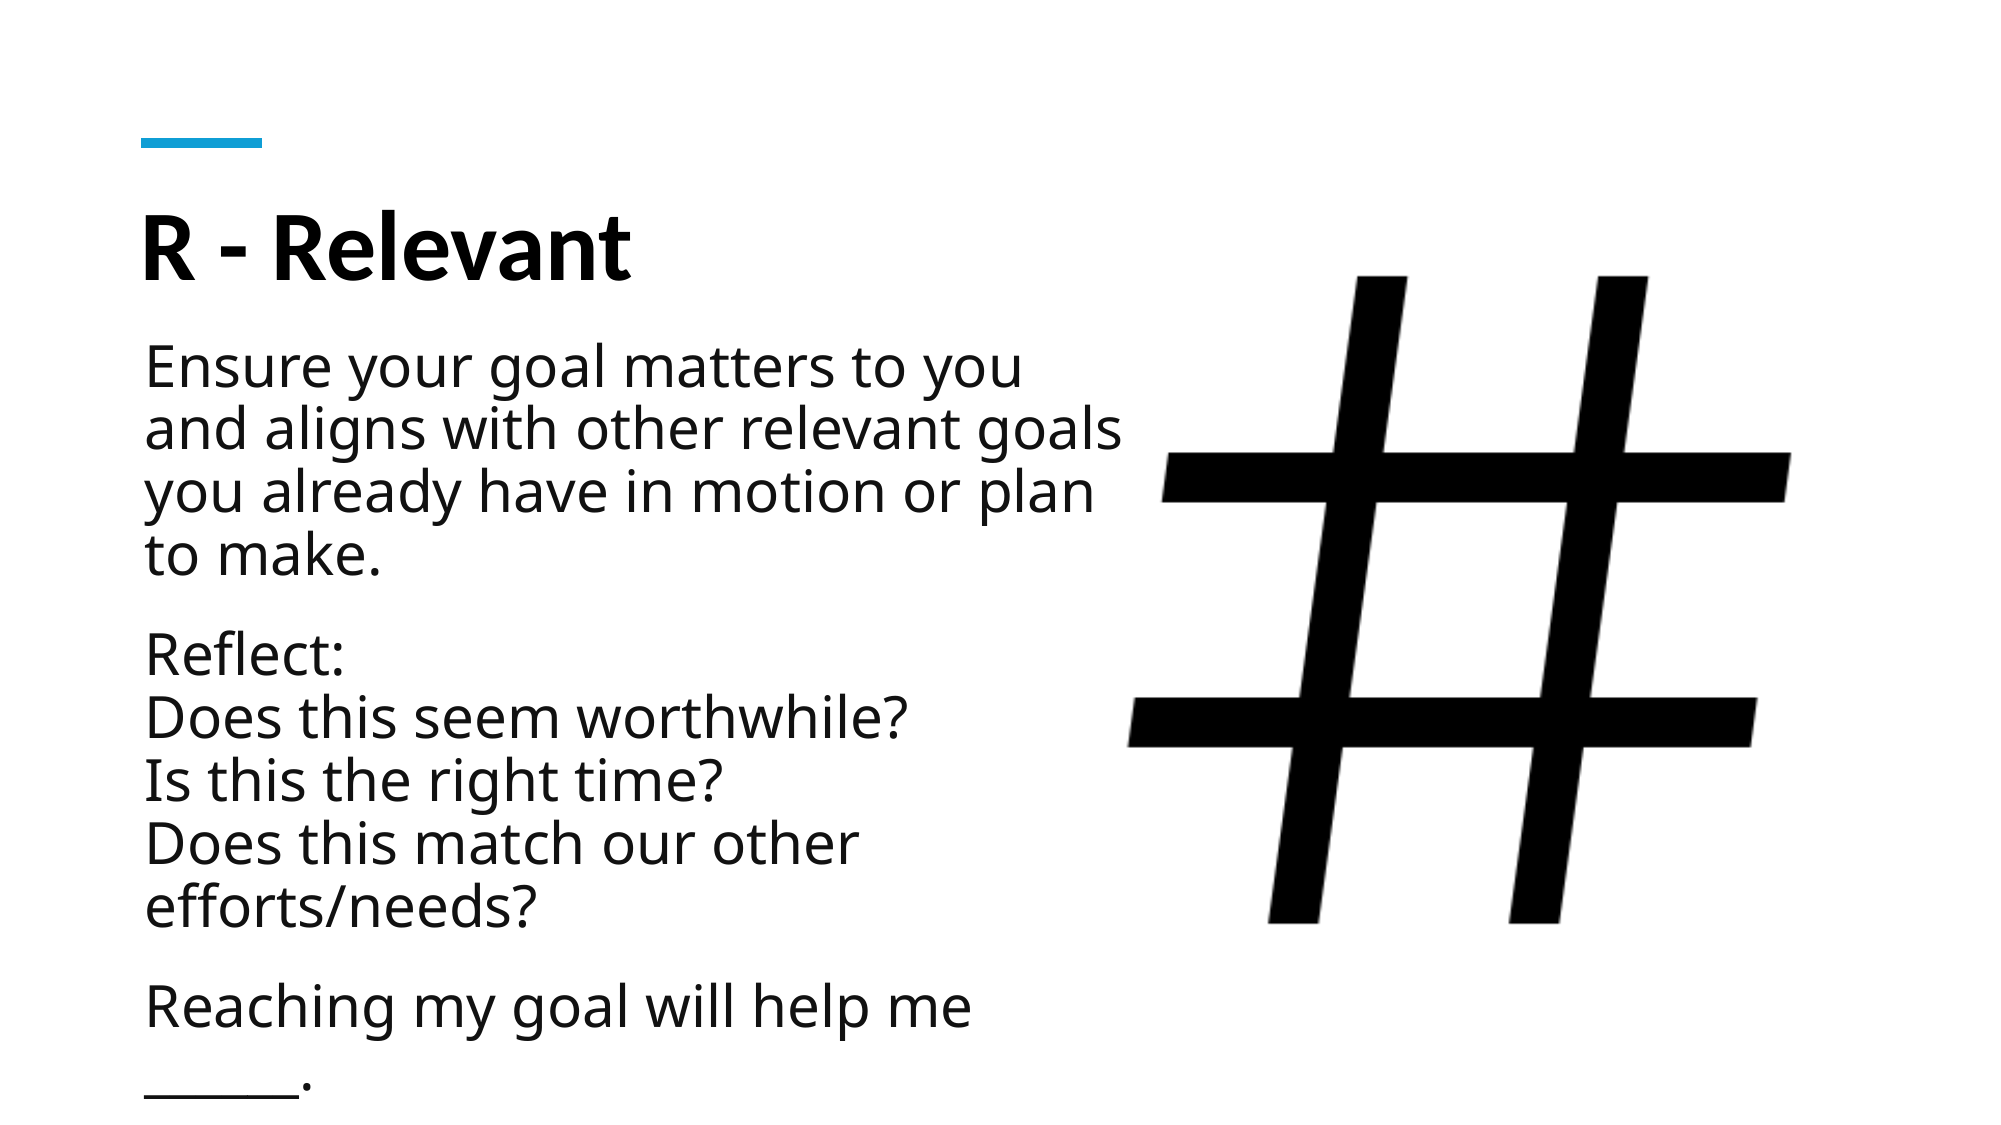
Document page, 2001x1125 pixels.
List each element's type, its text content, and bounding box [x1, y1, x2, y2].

list Ensure your goal matters to you and aligns with other relevant goals you already have in motion or plan to make. Reflect: Does this seem worthwhile? Is this the right time? Does this match our other efforts/needs? Reaching my goal will help me ______. [129, 329, 1159, 1125]
picture [1061, 202, 1858, 1000]
title R - Relevant [124, 186, 1621, 330]
